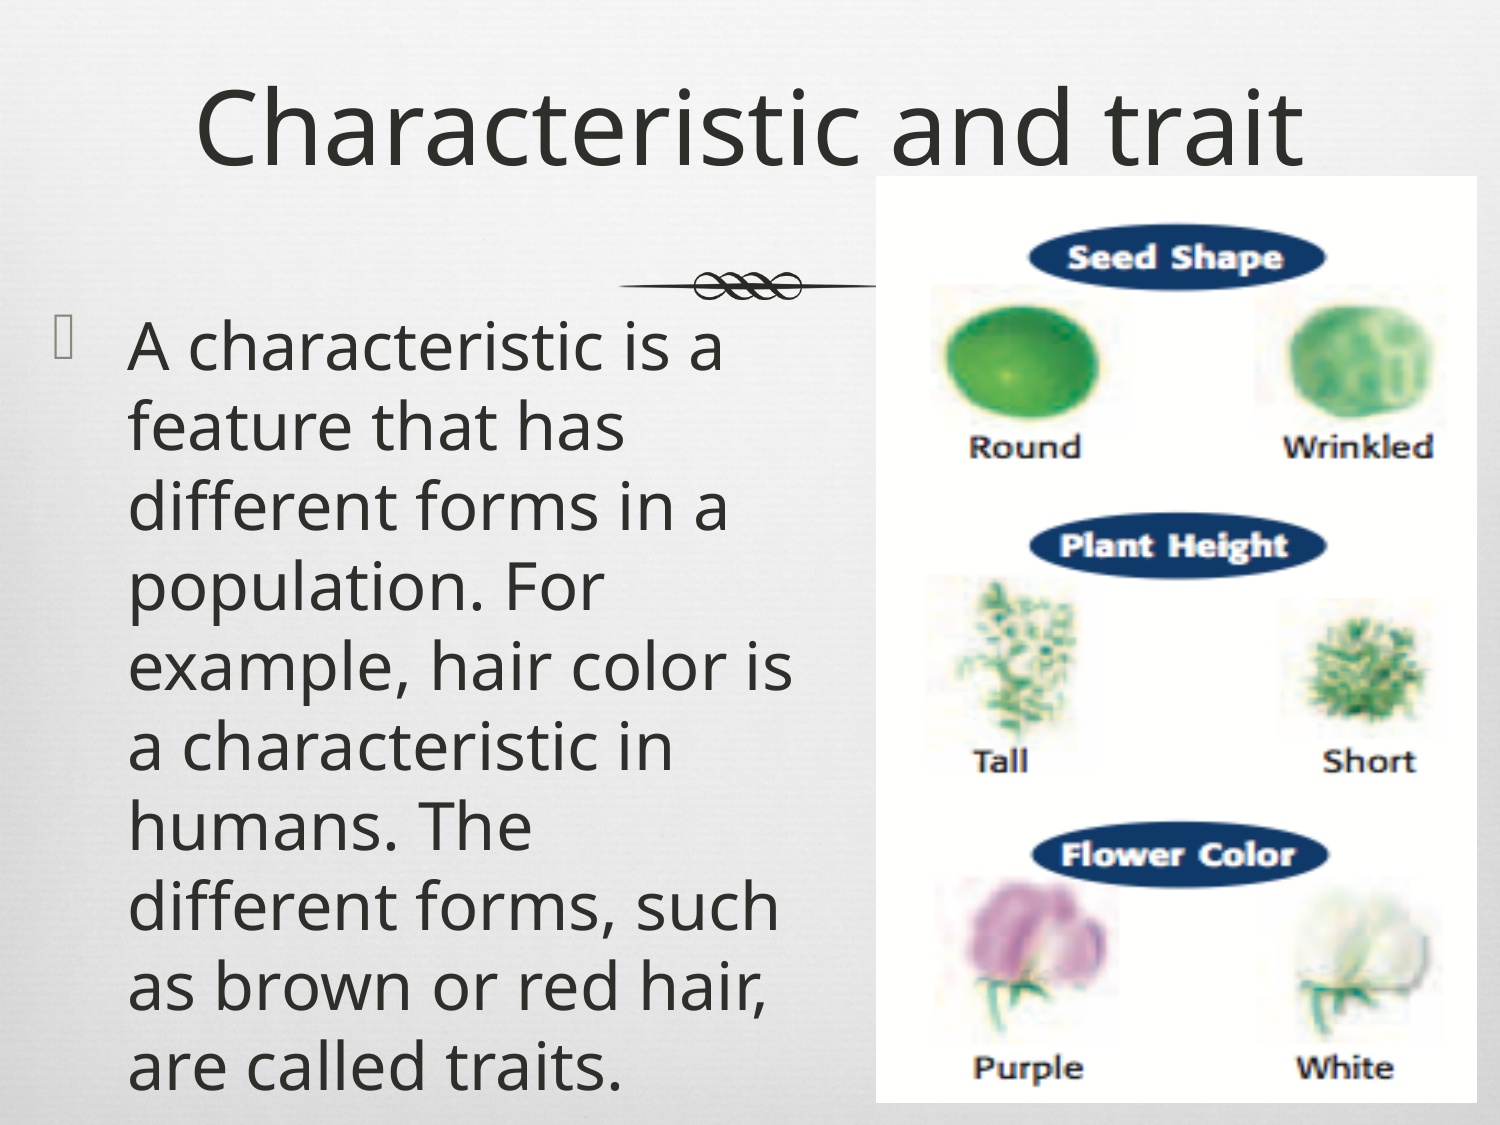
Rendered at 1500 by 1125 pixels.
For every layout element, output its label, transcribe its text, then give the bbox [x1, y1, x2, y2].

list A characteristic is a feature that has different forms in a population. For example, hair color is a characteristic in humans. The different forms, such as brown or red hair, are called traits. [37, 296, 818, 1103]
picture [615, 175, 1478, 1104]
title Characteristic and trait [112, 11, 1388, 236]
